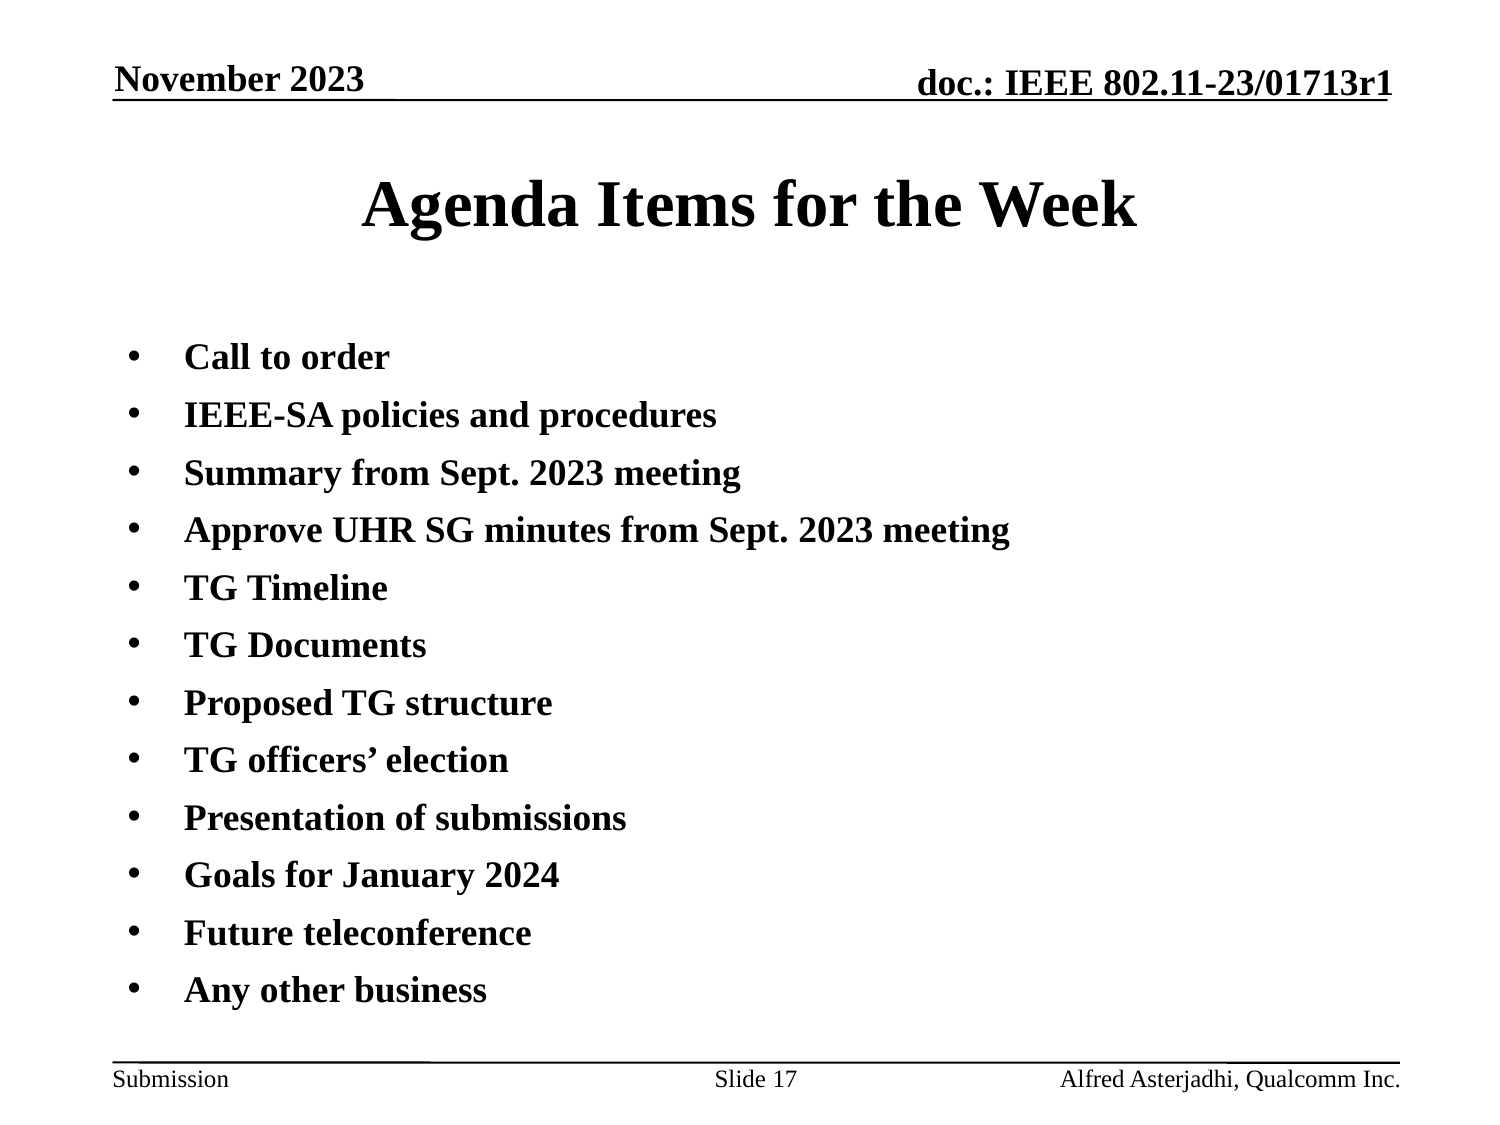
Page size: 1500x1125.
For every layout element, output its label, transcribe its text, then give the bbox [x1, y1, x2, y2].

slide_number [114, 54, 493, 100]
slide_number Slide 17 [712, 1061, 800, 1123]
footer Alfred Asterjadhi, Qualcomm Inc. [878, 1061, 1402, 1093]
title Agenda Items for the Week [112, 112, 1388, 288]
list Call to order IEEE-SA policies and procedures Summary from Sept. 2023 meeting Approve UHR SG minutes from Sept. 2023 meeting TG Timeline TG Documents Proposed TG structure TG officers’ election Presentation of submissions Goals for January 2024 Future teleconference Any other business [112, 324, 1388, 1000]
